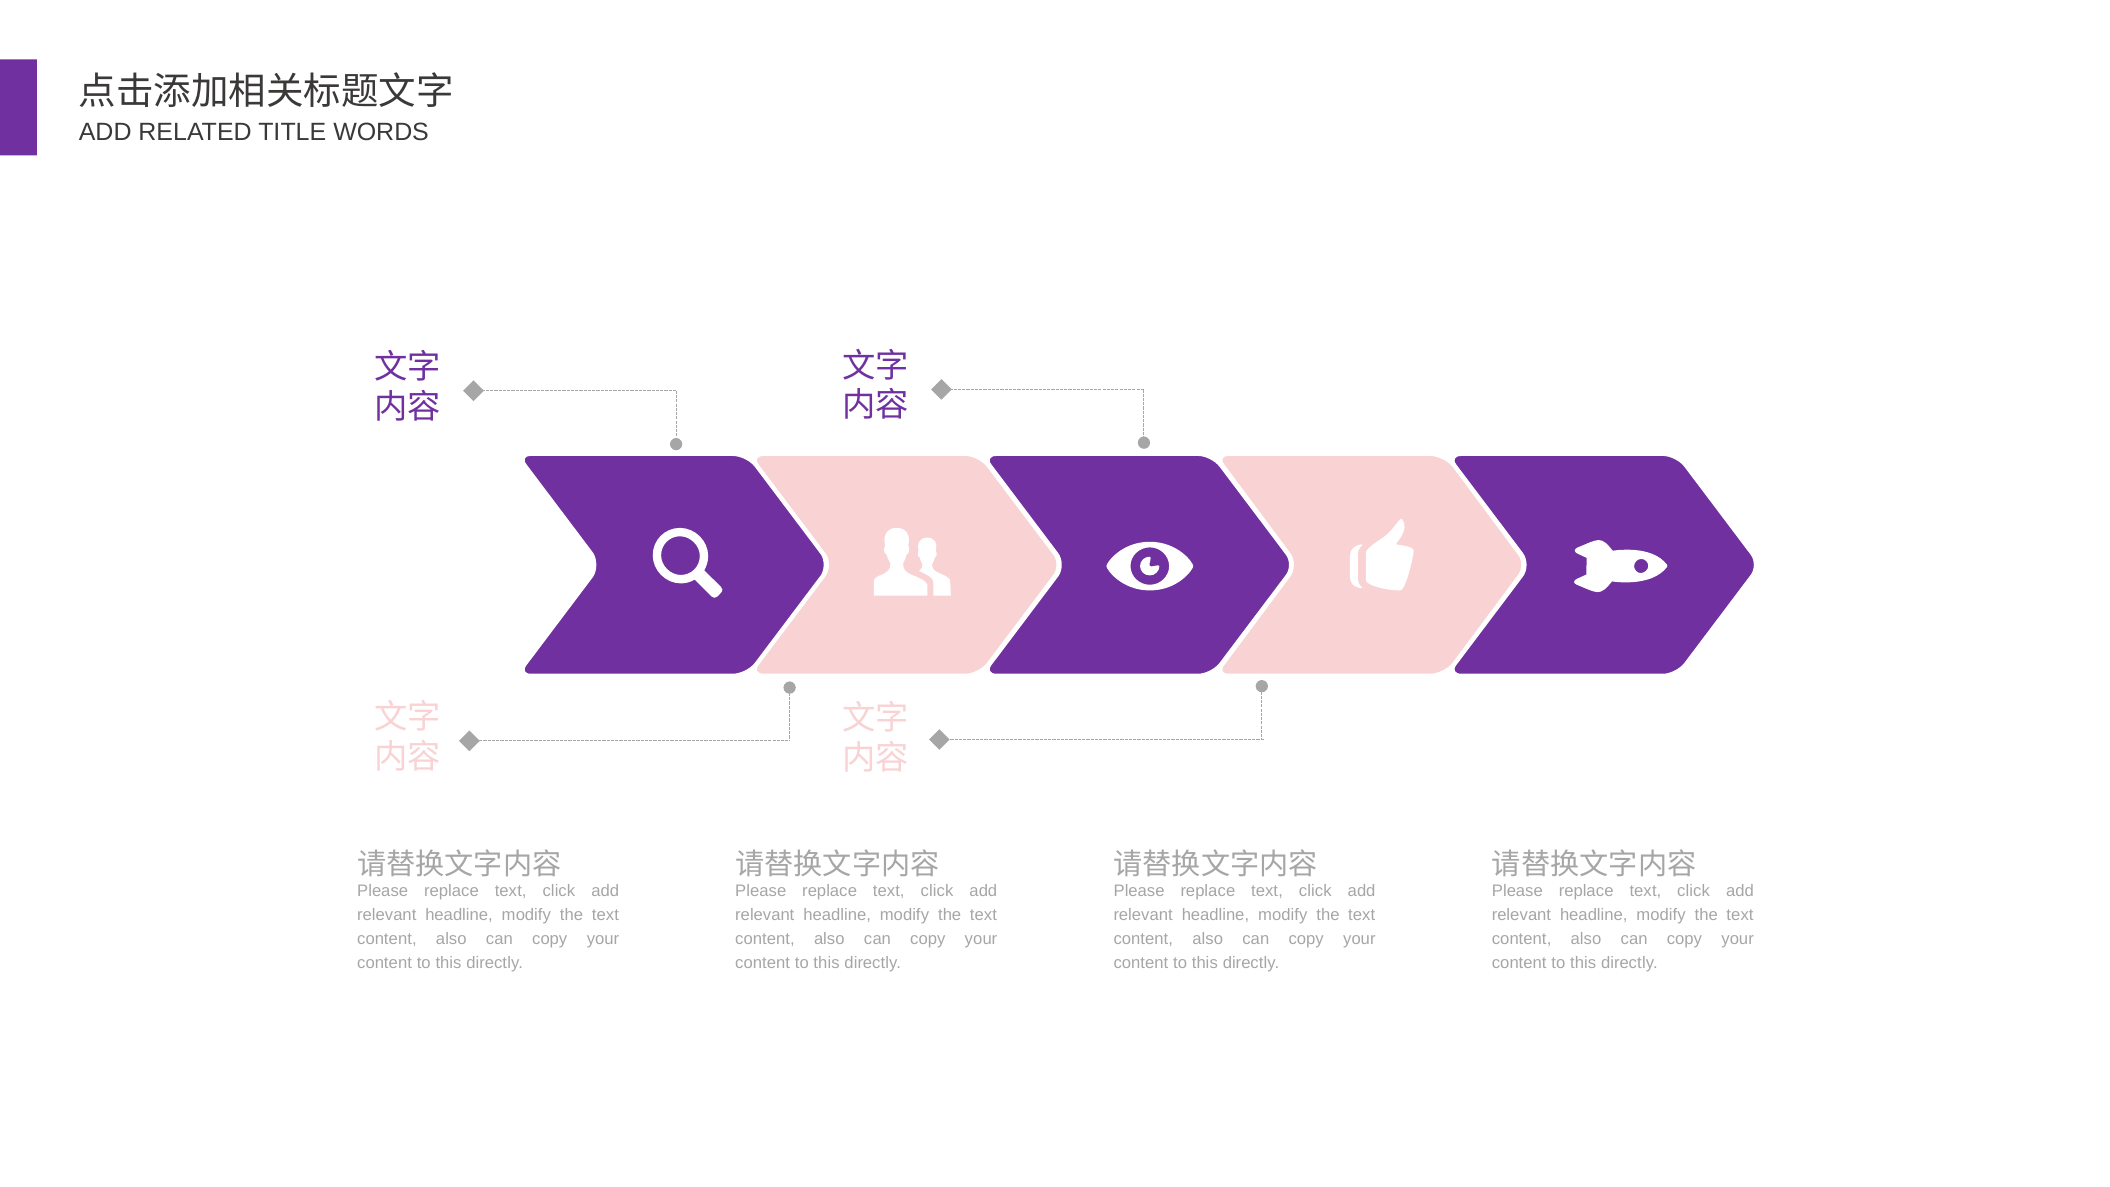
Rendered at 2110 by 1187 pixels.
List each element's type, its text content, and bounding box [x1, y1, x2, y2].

text_box 请替换文字内容 [1113, 838, 1326, 876]
text_box Please replace text, click add relevant headline, modify the text content, also can copy your content to this directly. [1491, 876, 1755, 972]
text_box 文字内容 [834, 695, 917, 776]
text_box Please replace text, click add relevant headline, modify the text content, also can copy your content to this directly. [356, 876, 620, 972]
text_box 文字内容 [834, 343, 917, 424]
text_box 请替换文字内容 [356, 838, 570, 876]
text_box 点击添加相关标题文字 [62, 59, 470, 121]
text_box 文字内容 [366, 695, 449, 775]
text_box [520, 454, 1757, 676]
text_box 文字内容 [366, 345, 449, 426]
text_box 请替换文字内容 [735, 838, 948, 876]
text_box 请替换文字内容 [1491, 838, 1704, 876]
text_box ADD RELATED TITLE WORDS [62, 107, 446, 154]
text_box Please replace text, click add relevant headline, modify the text content, also can copy your content to this directly. [735, 876, 998, 972]
text_box Please replace text, click add relevant headline, modify the text content, also can copy your content to this directly. [1113, 876, 1376, 972]
